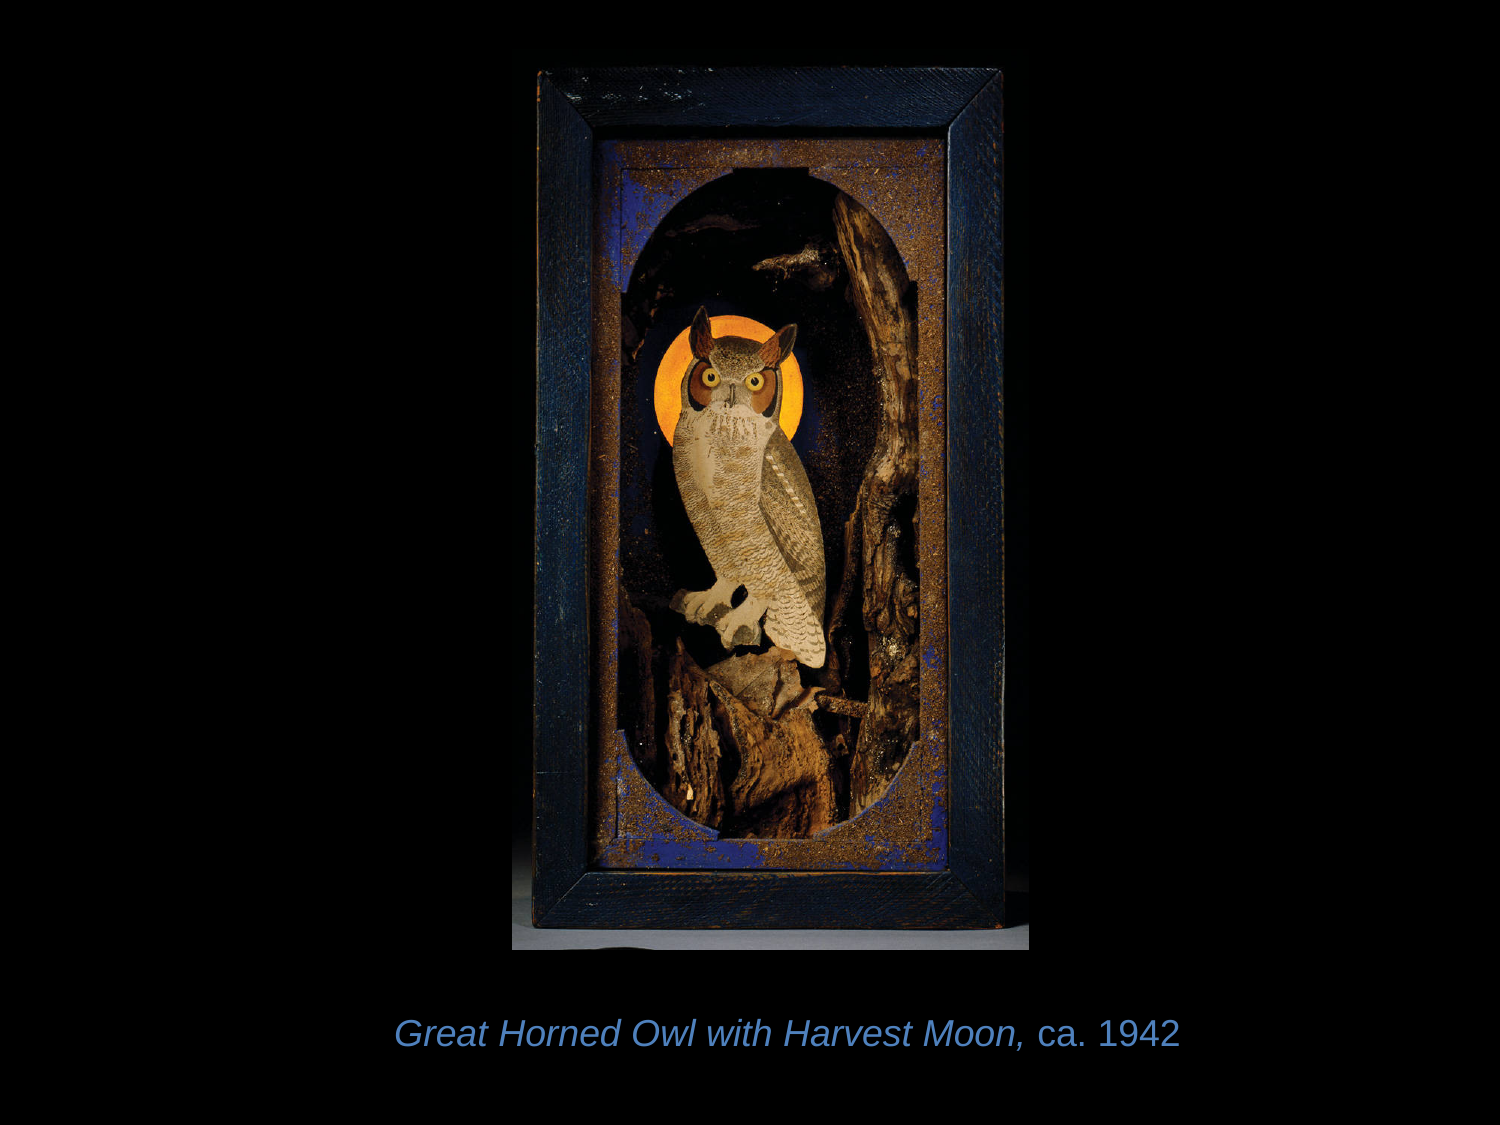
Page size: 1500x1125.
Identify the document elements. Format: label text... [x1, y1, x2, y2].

title Great Horned Owl with Harvest Moon, ca. 1942 [112, 937, 1463, 1125]
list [512, 49, 1029, 951]
